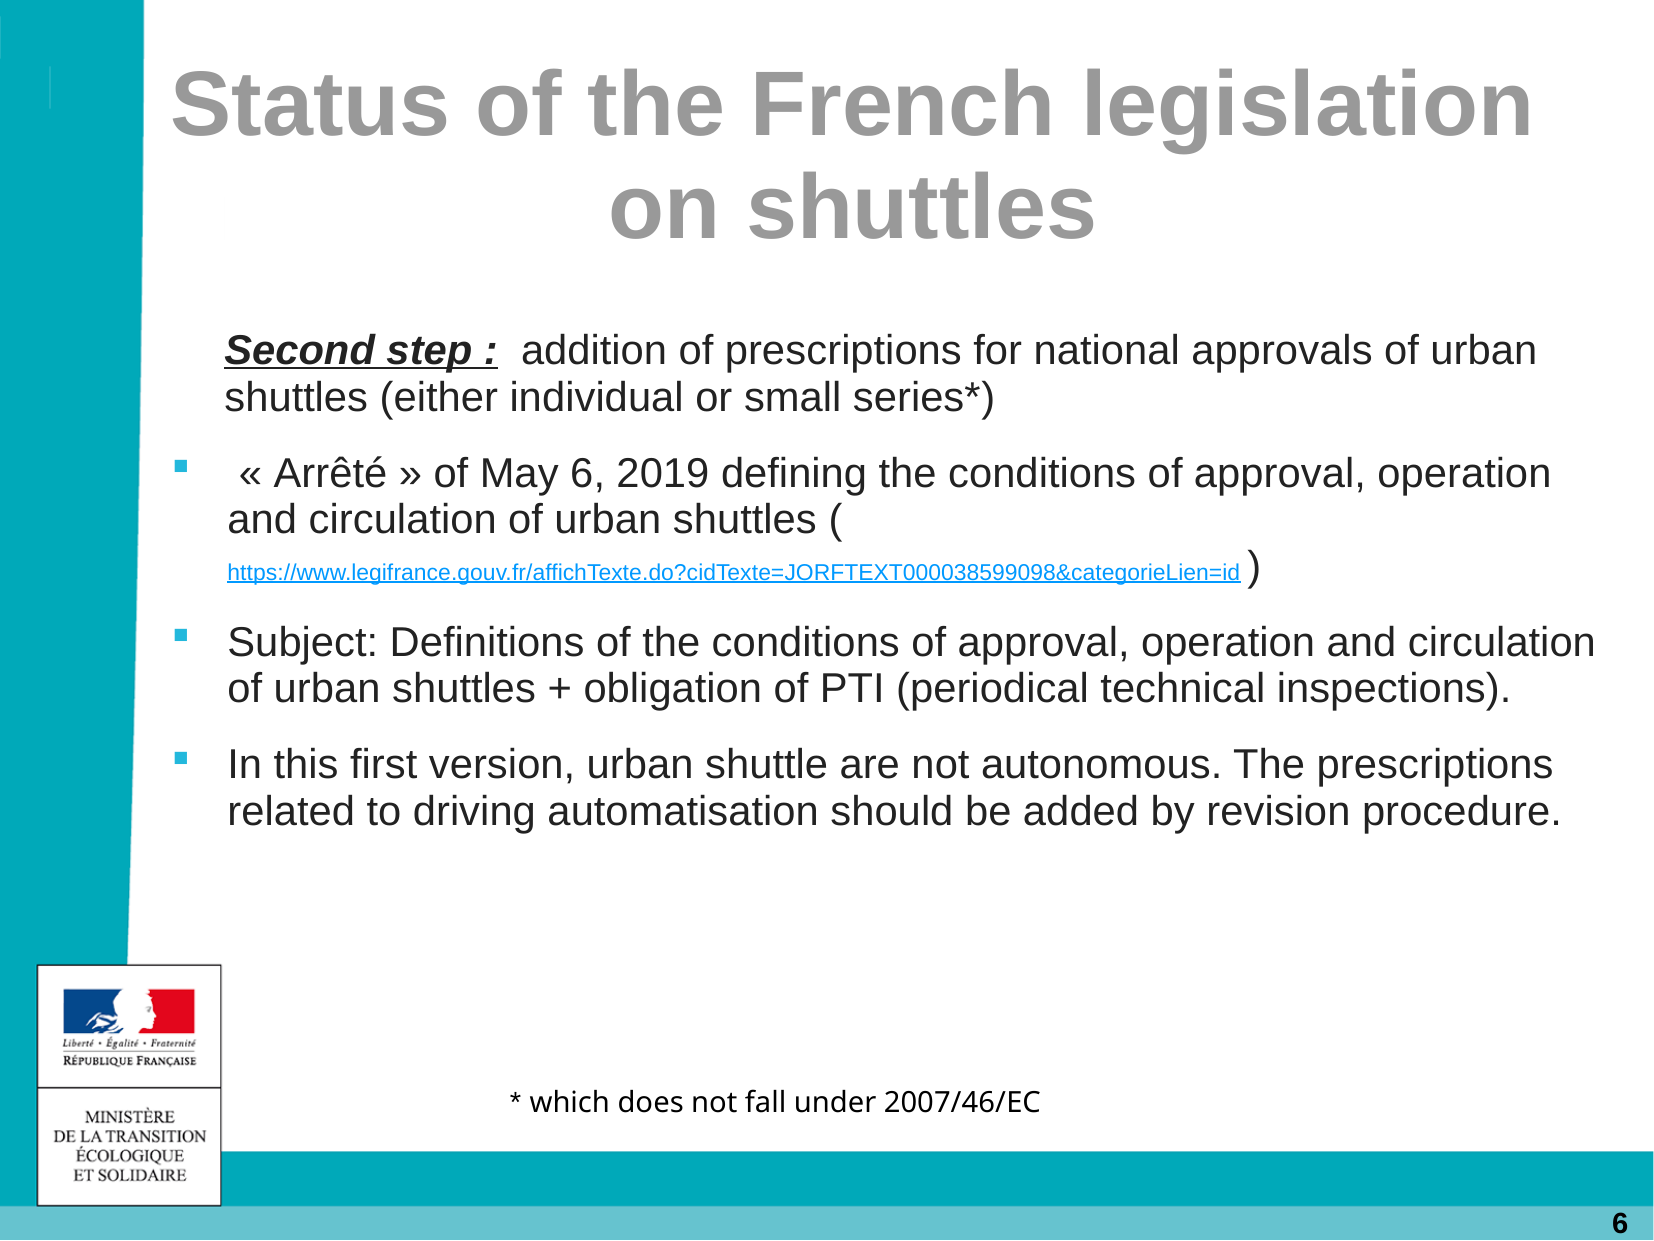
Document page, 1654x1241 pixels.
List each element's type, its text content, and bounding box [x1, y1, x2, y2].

list Second step : addition of prescriptions for national approvals of urban shuttles (either individual or small series*) « Arrêté » of May 6, 2019 defining the conditions of approval, operation and circulation of urban shuttles (https://www.legifrance.gouv.fr/affichTexte.do?cidTexte=JORFTEXT000038599098&categorieLien=id ) Subject: Definitions of the conditions of approval, operation and circulation of urban shuttles + obligation of PTI (periodical technical inspections). In this first version, urban shuttle are not autonomous. The prescriptions related to driving automatisation should be added by revision procedure. * which does not fall under 2007/46/EC [153, 277, 1612, 1140]
title Status of the French legislation on shuttles [136, 50, 1571, 256]
slide_number 6 [1464, 1207, 1629, 1241]
picture [0, 0, 1654, 1240]
